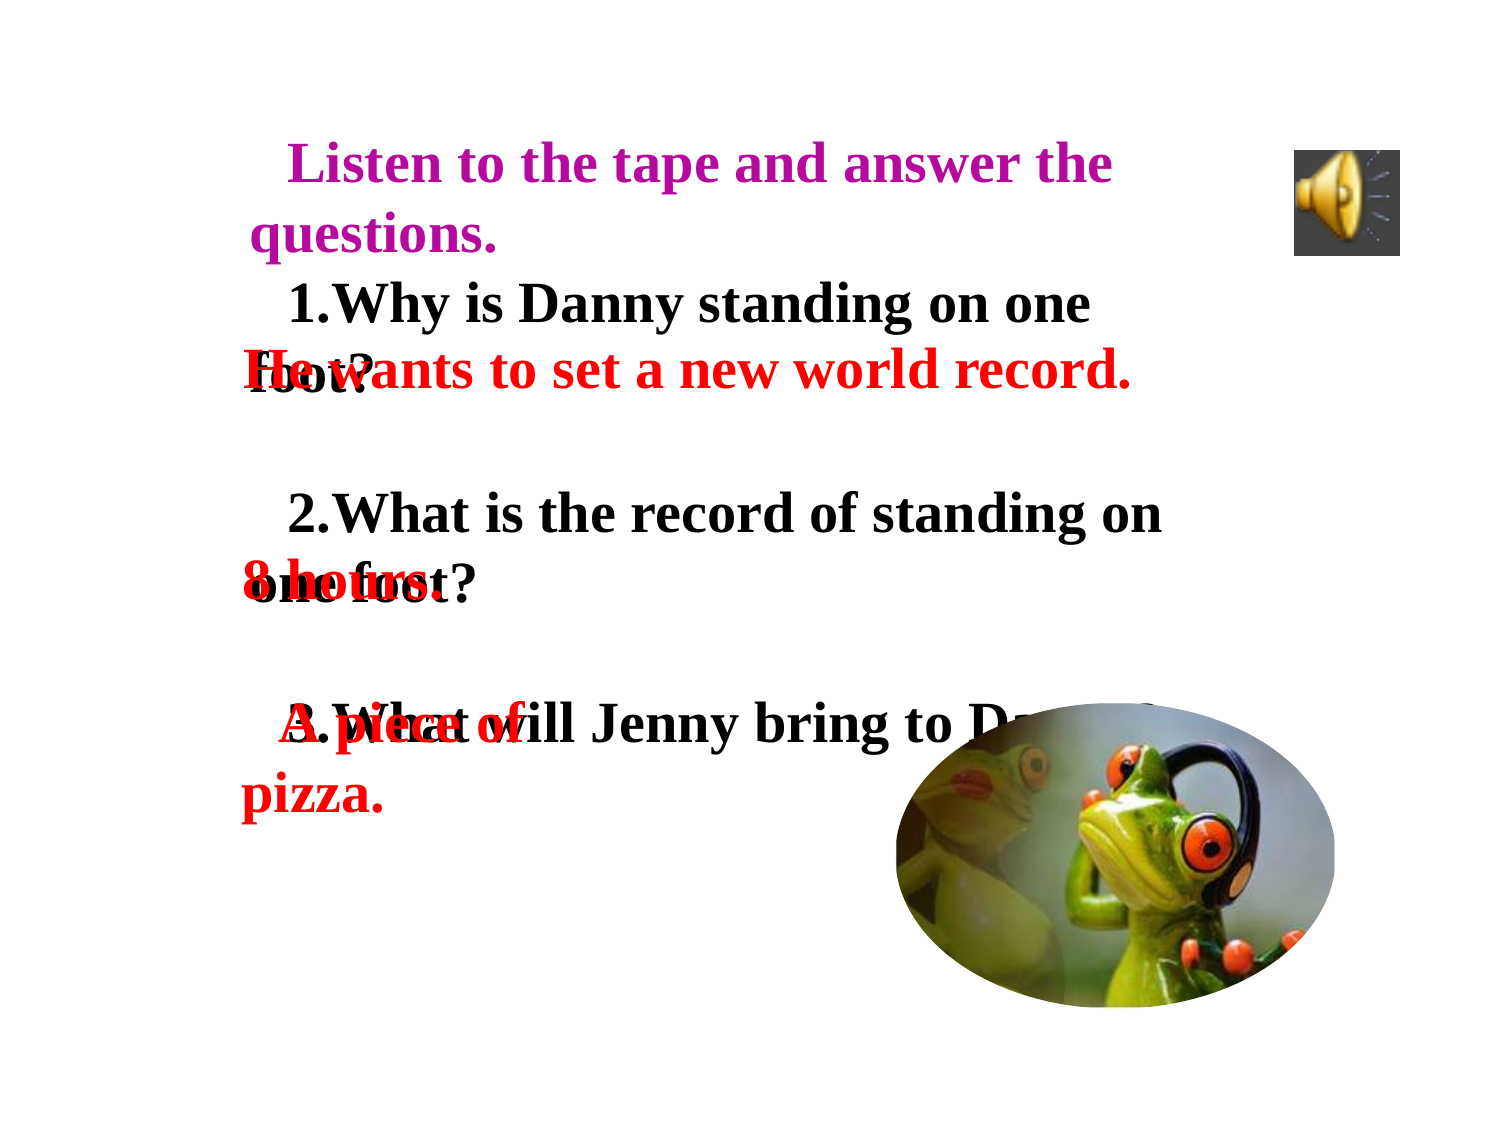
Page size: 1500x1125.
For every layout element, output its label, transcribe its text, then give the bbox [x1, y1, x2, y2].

text_box He wants to set a new world record. [228, 323, 1220, 408]
picture [1293, 148, 1402, 257]
text_box 8 hours. [228, 533, 531, 619]
text_box Listen to the tape and answer the questions. 1.Why is Danny standing on one foot? 2.What is the record of standing on one foot? 3.What will Jenny bring to Danny? [234, 116, 1247, 832]
text_box A piece of pizza. [226, 676, 661, 762]
picture [894, 702, 1337, 1009]
